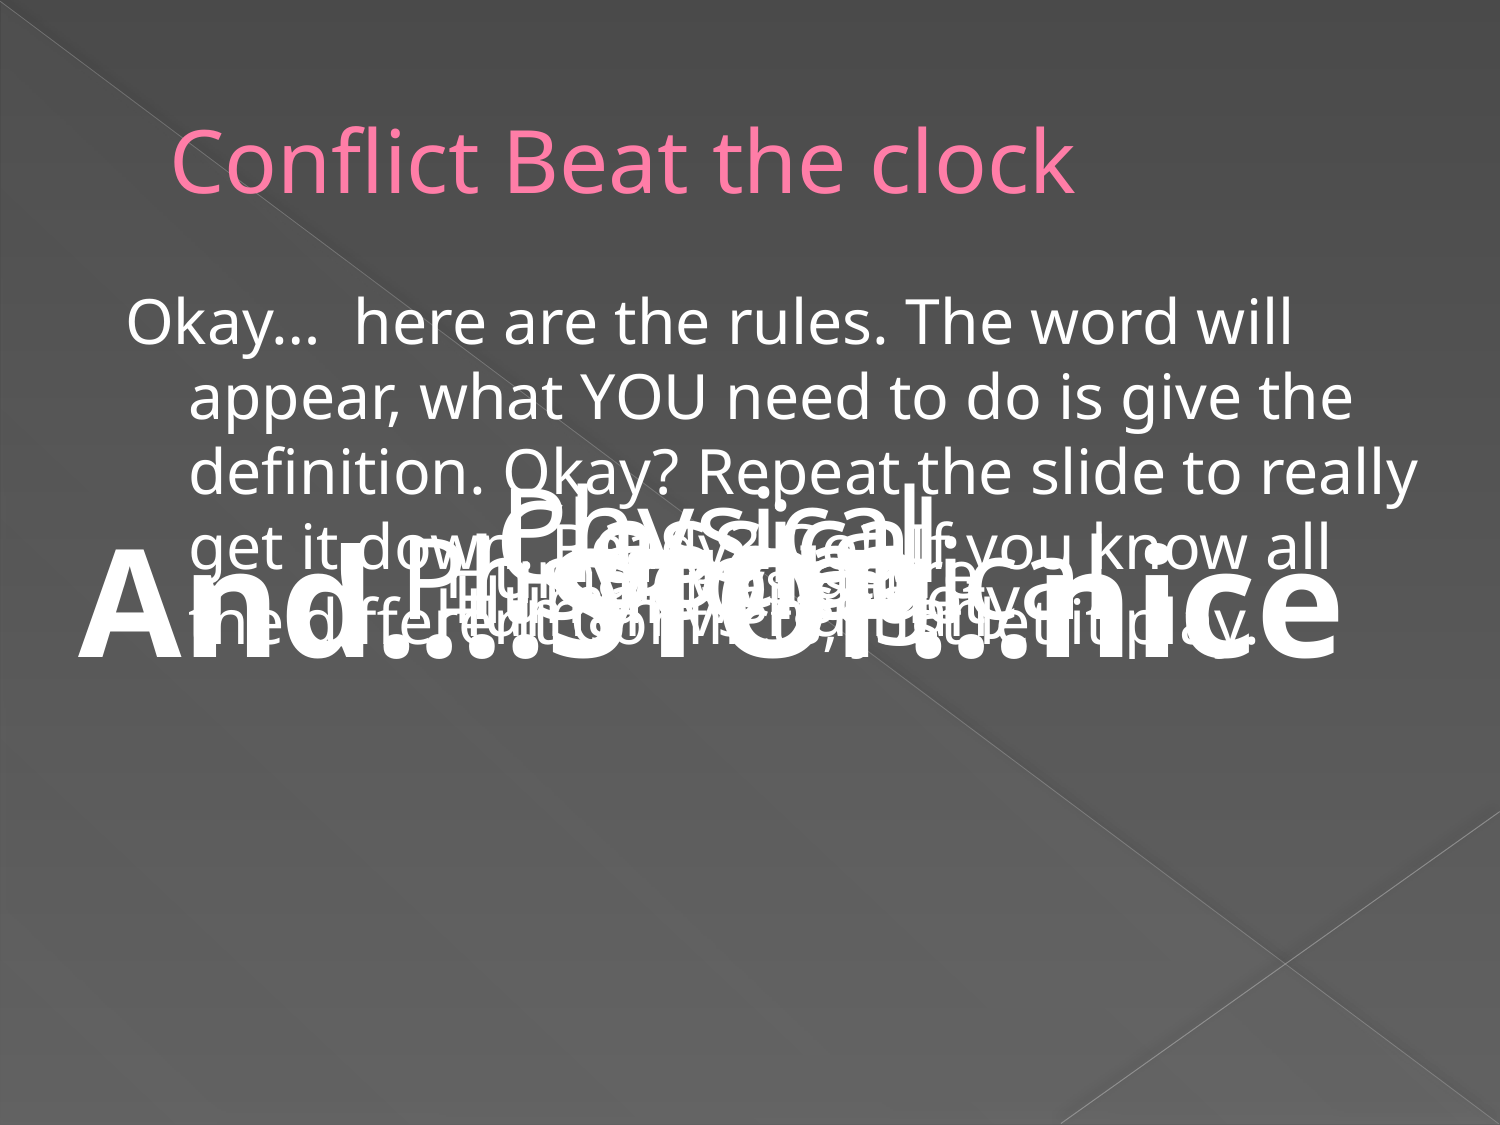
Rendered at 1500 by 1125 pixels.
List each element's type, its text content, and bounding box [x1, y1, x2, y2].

text_box Social [387, 487, 1100, 499]
text_box Physical [174, 449, 1250, 499]
text_box And….STOP…nice [0, 499, 1425, 695]
title Conflict Beat the clock [75, 43, 1425, 274]
text_box Classical [299, 462, 1138, 499]
list Okay… here are the rules. The word will appear, what YOU need to do is give the definition. Okay? Repeat the slide to really get it down. Ready? Go! If you know all the different Conflicts, just let it play. [99, 275, 1450, 1025]
